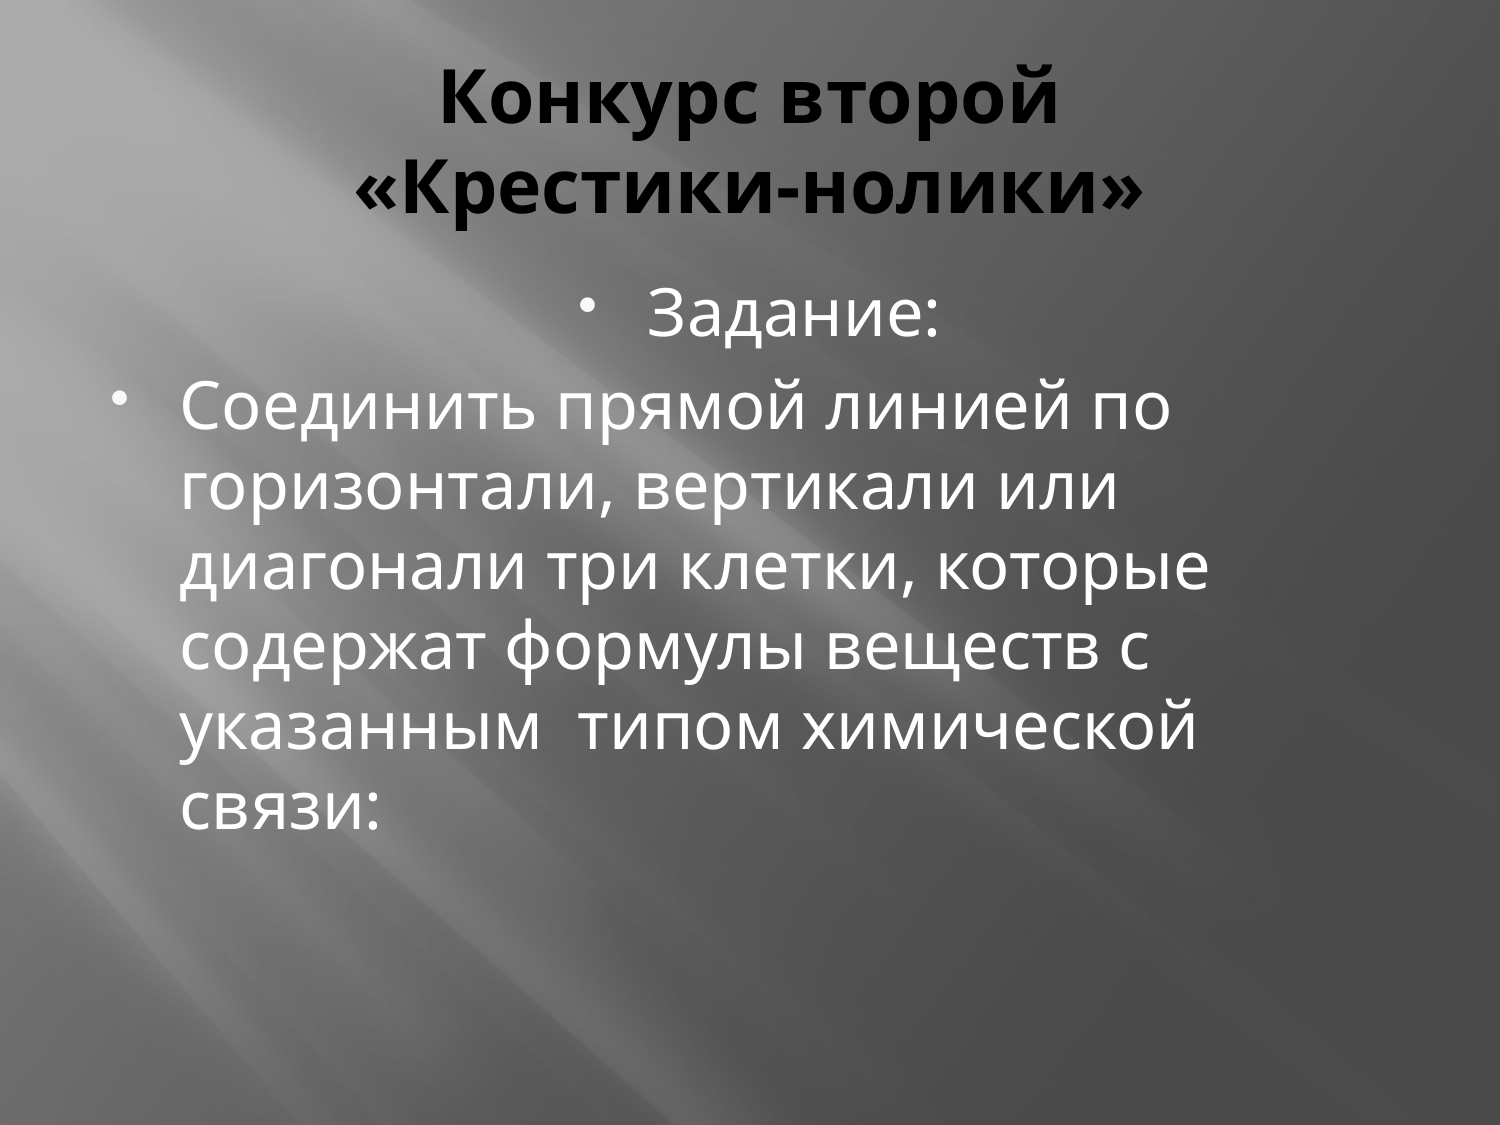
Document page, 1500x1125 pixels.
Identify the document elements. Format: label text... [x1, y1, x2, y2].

list Задание: Соединить прямой линией по горизонтали, вертикали или диагонали три клетки, которые содержат формулы веществ с указанным типом химической связи: [75, 262, 1425, 1035]
title Конкурс второй «Крестики-нолики» [75, 45, 1425, 233]
